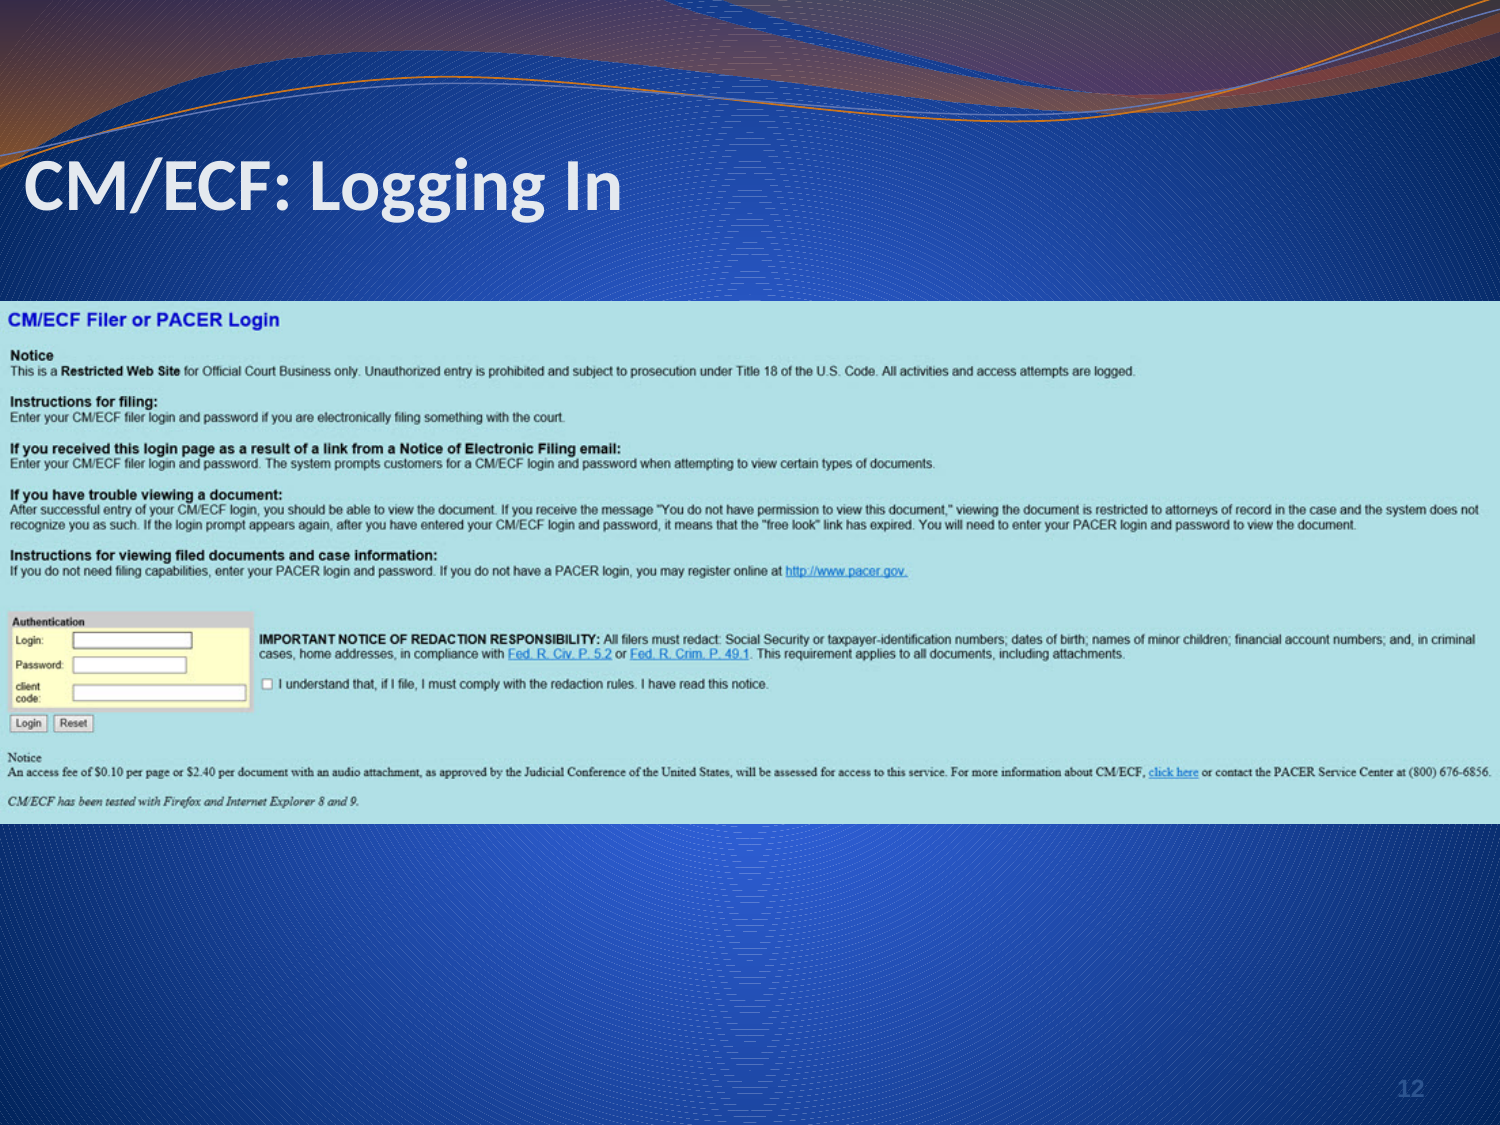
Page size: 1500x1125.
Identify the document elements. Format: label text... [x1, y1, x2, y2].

slide_number 12 [1299, 1042, 1425, 1103]
title CM/ECF: Logging In [24, 34, 675, 225]
picture [0, 301, 1500, 824]
